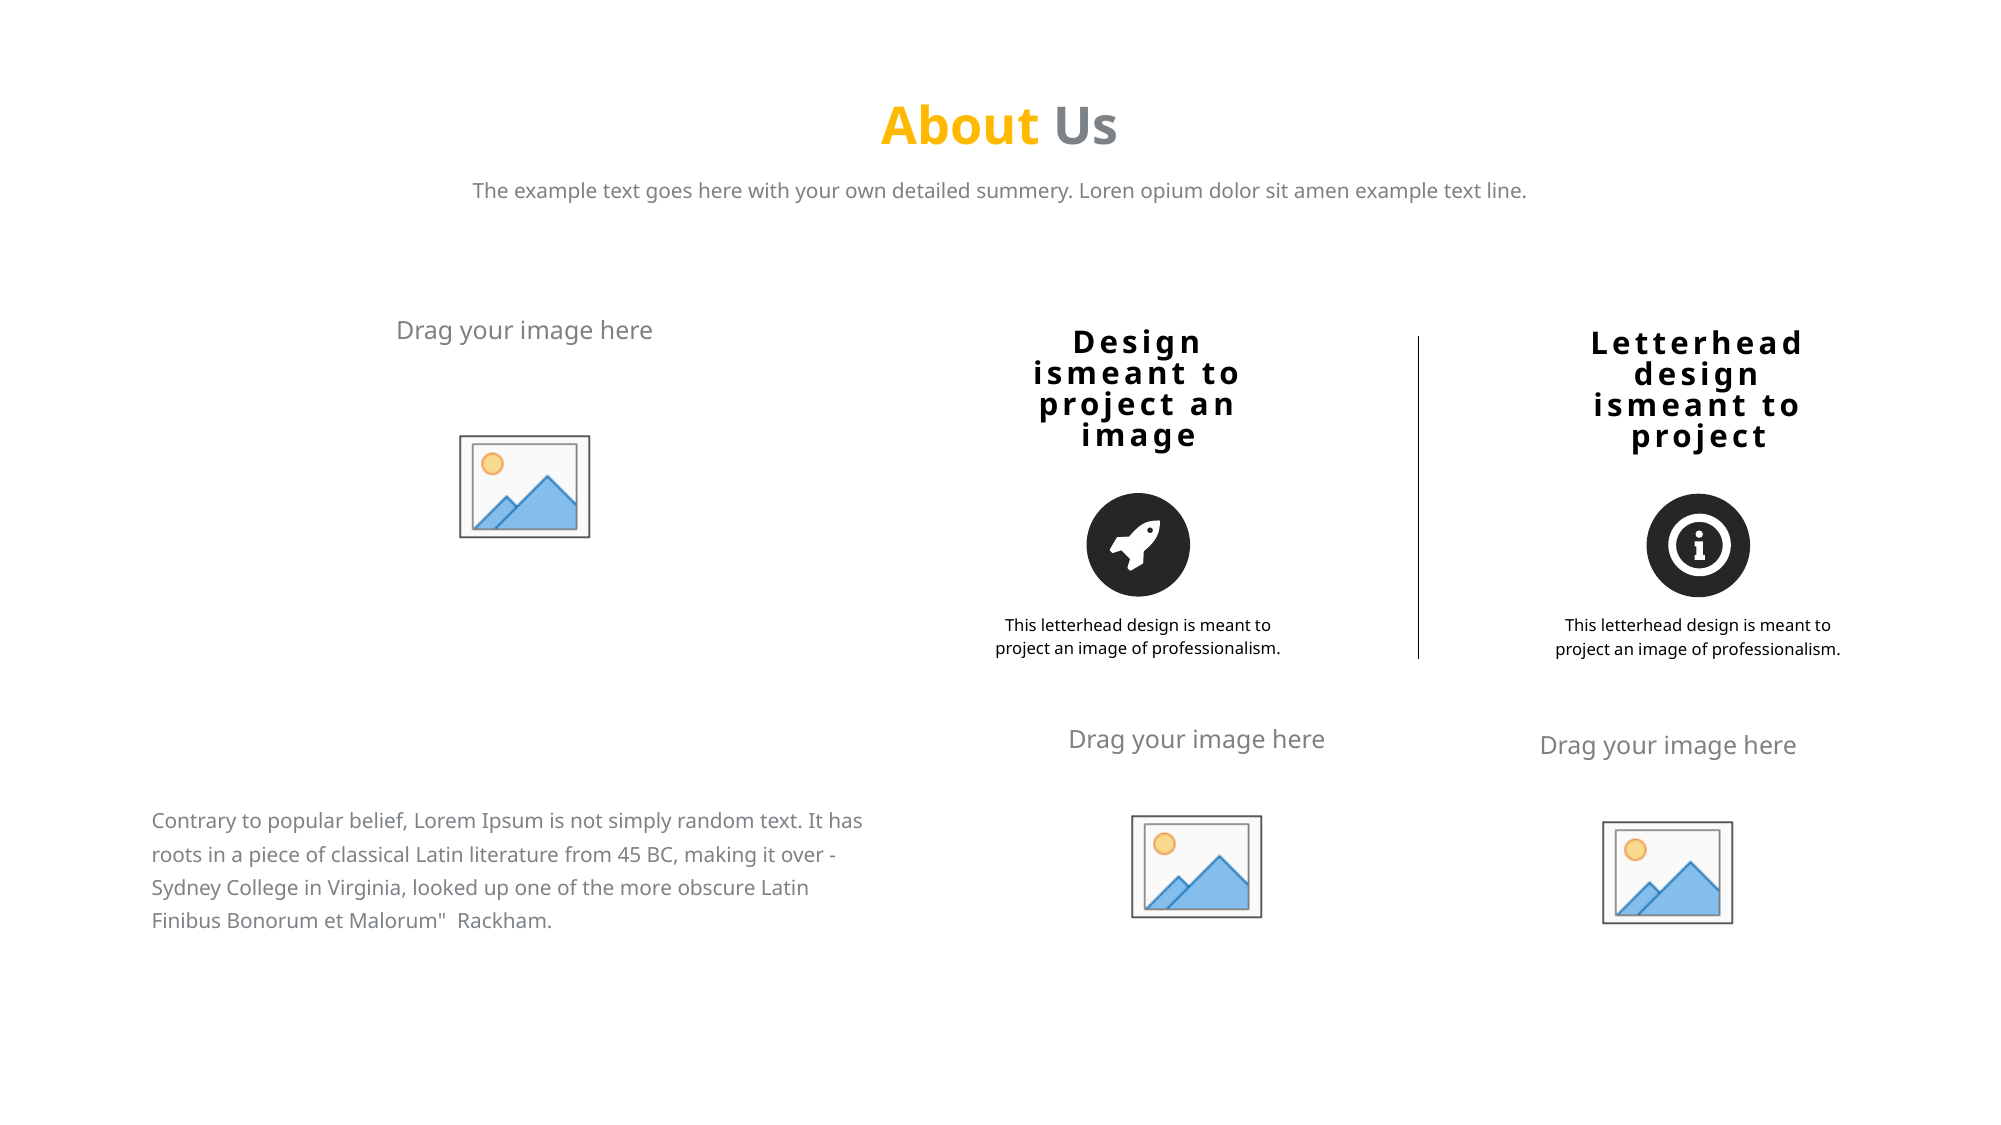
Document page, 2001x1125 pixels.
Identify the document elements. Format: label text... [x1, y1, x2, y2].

picture [975, 716, 1419, 1019]
picture [136, 307, 913, 668]
picture [1446, 721, 1890, 1024]
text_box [993, 326, 1844, 668]
text_box Contrary to popular belief, Lorem Ipsum is not simply random text. It has roots in a piece of classical Latin literature from 45 BC, making it over -Sydney College in Virginia, looked up one of the more obscure Latin Finibus Bonorum et Malorum" Rackham. [136, 792, 894, 941]
subtitle The example text goes here with your own detailed summery. Loren opium dolor sit amen example text line. [137, 179, 1863, 204]
title About Us [137, 78, 1863, 179]
